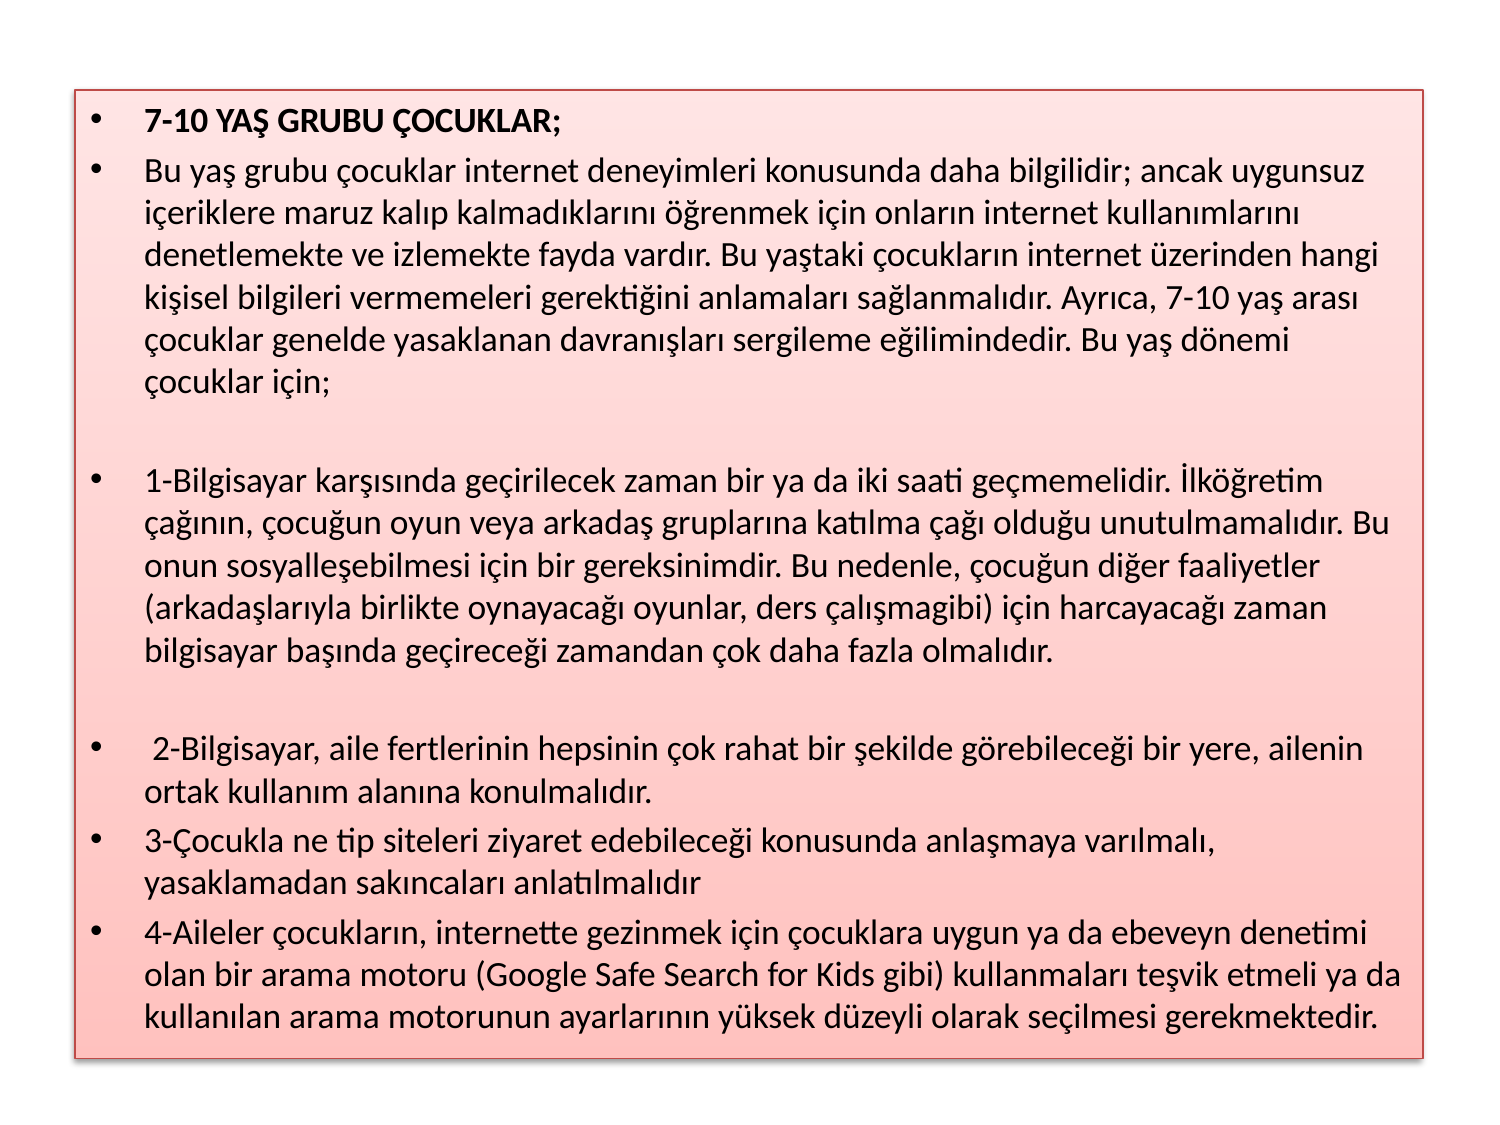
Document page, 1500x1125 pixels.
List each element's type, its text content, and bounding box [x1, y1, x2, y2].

list 7-10 YAŞ GRUBU ÇOCUKLAR; Bu yaş grubu çocuklar internet deneyimleri konusunda daha bilgilidir; ancak uygunsuz içeriklere maruz kalıp kalmadıklarını öğrenmek için onların internet kullanımlarını denetlemekte ve izlemekte fayda vardır. Bu yaştaki çocukların internet üzerinden hangi kişisel bilgileri vermemeleri gerektiğini anlamaları sağlanmalıdır. Ayrıca, 7-10 yaş arası çocuklar genelde yasaklanan davranışları sergileme eğilimindedir. Bu yaş dönemi çocuklar için; 1-Bilgisayar karşısında geçirilecek zaman bir ya da iki saati geçmemelidir. İlköğretim çağının, çocuğun oyun veya arkadaş gruplarına katılma çağı olduğu unutulmamalıdır. Bu onun sosyalleşebilmesi için bir gereksinimdir. Bu nedenle, çocuğun diğer faaliyetler (arkadaşlarıyla birlikte oynayacağı oyunlar, ders çalışmagibi) için harcayacağı zaman bilgisayar başında geçireceği zamandan çok daha fazla olmalıdır. 2-Bilgisayar, aile fertlerinin hepsinin çok rahat bir şekilde görebileceği bir yere, ailenin ortak kullanım alanına konulmalıdır. 3-Çocukla ne tip siteleri ziyaret edebileceği konusunda anlaşmaya varılmalı, yasaklamadan sakıncaları anlatılmalıdır 4-Aileler çocukların, internette gezinmek için çocuklara uygun ya da ebeveyn denetimi olan bir arama motoru (Google Safe Search for Kids gibi) kullanmaları teşvik etmeli ya da kullanılan arama motorunun ayarlarının yüksek düzeyli olarak seçilmesi gerekmektedir. [74, 89, 1424, 1059]
